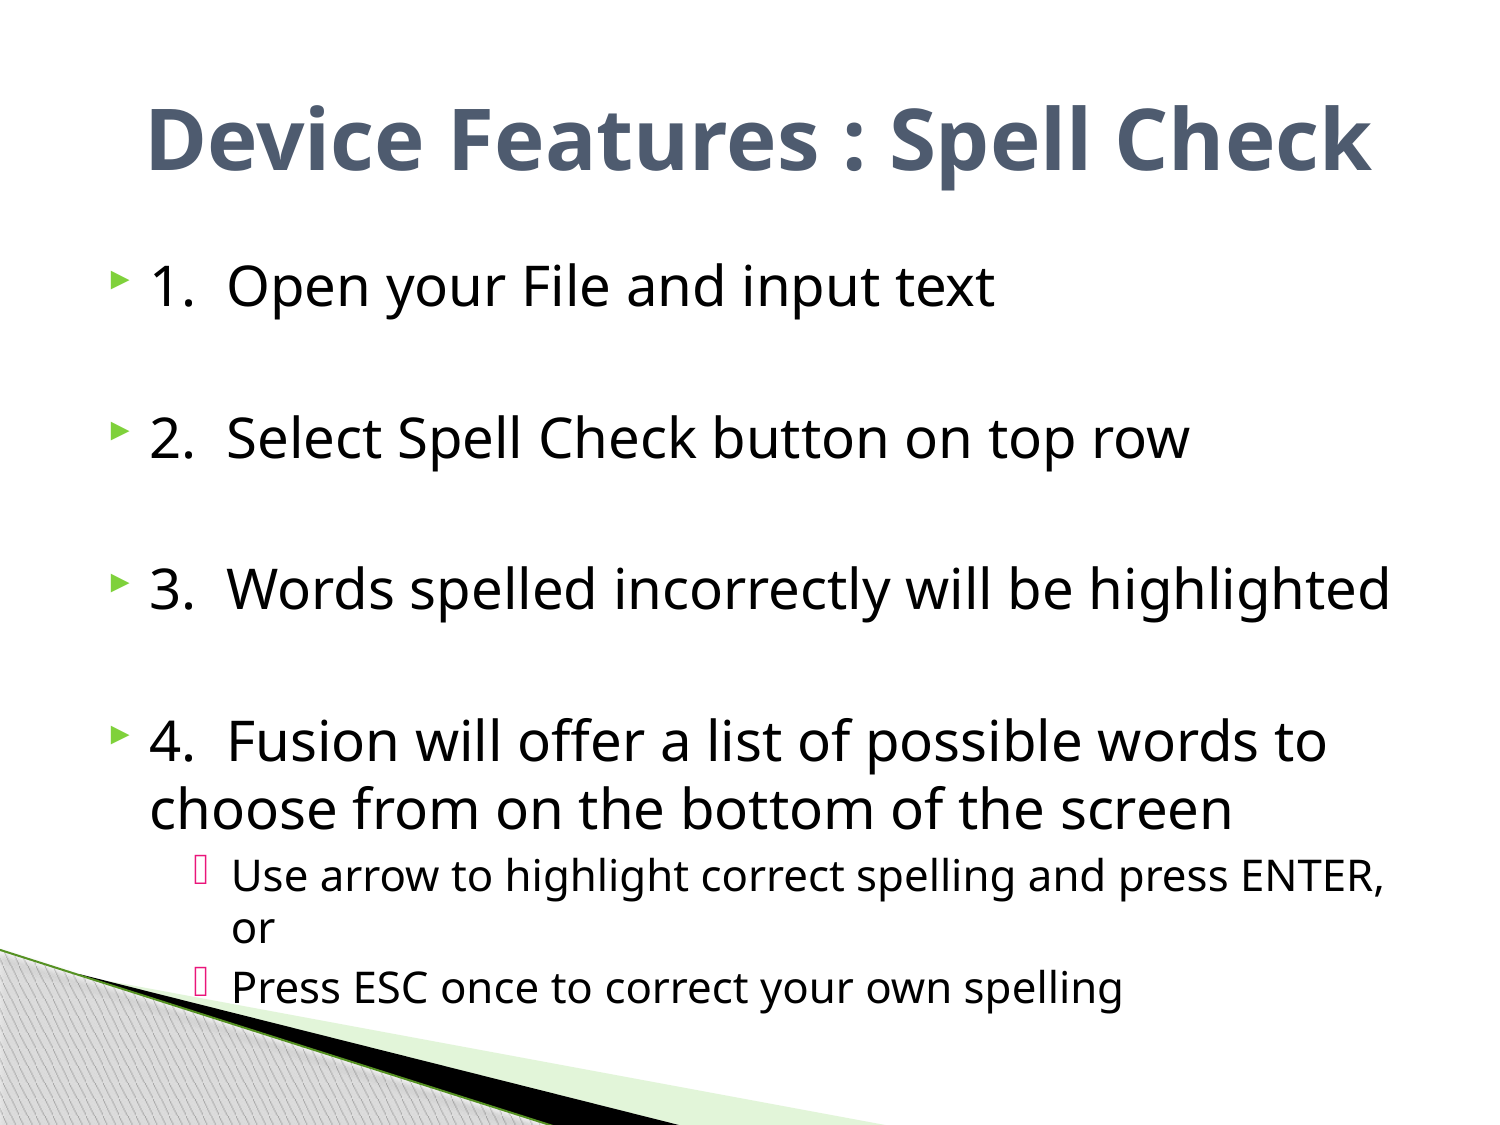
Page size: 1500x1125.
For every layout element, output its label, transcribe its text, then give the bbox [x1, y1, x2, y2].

list 1. Open your File and input text 2. Select Spell Check button on top row 3. Words spelled incorrectly will be highlighted 4. Fusion will offer a list of possible words to choose from on the bottom of the screen Use arrow to highlight correct spelling and press ENTER, or Press ESC once to correct your own spelling [75, 243, 1425, 986]
title Device Features : Spell Check [87, 50, 1430, 223]
